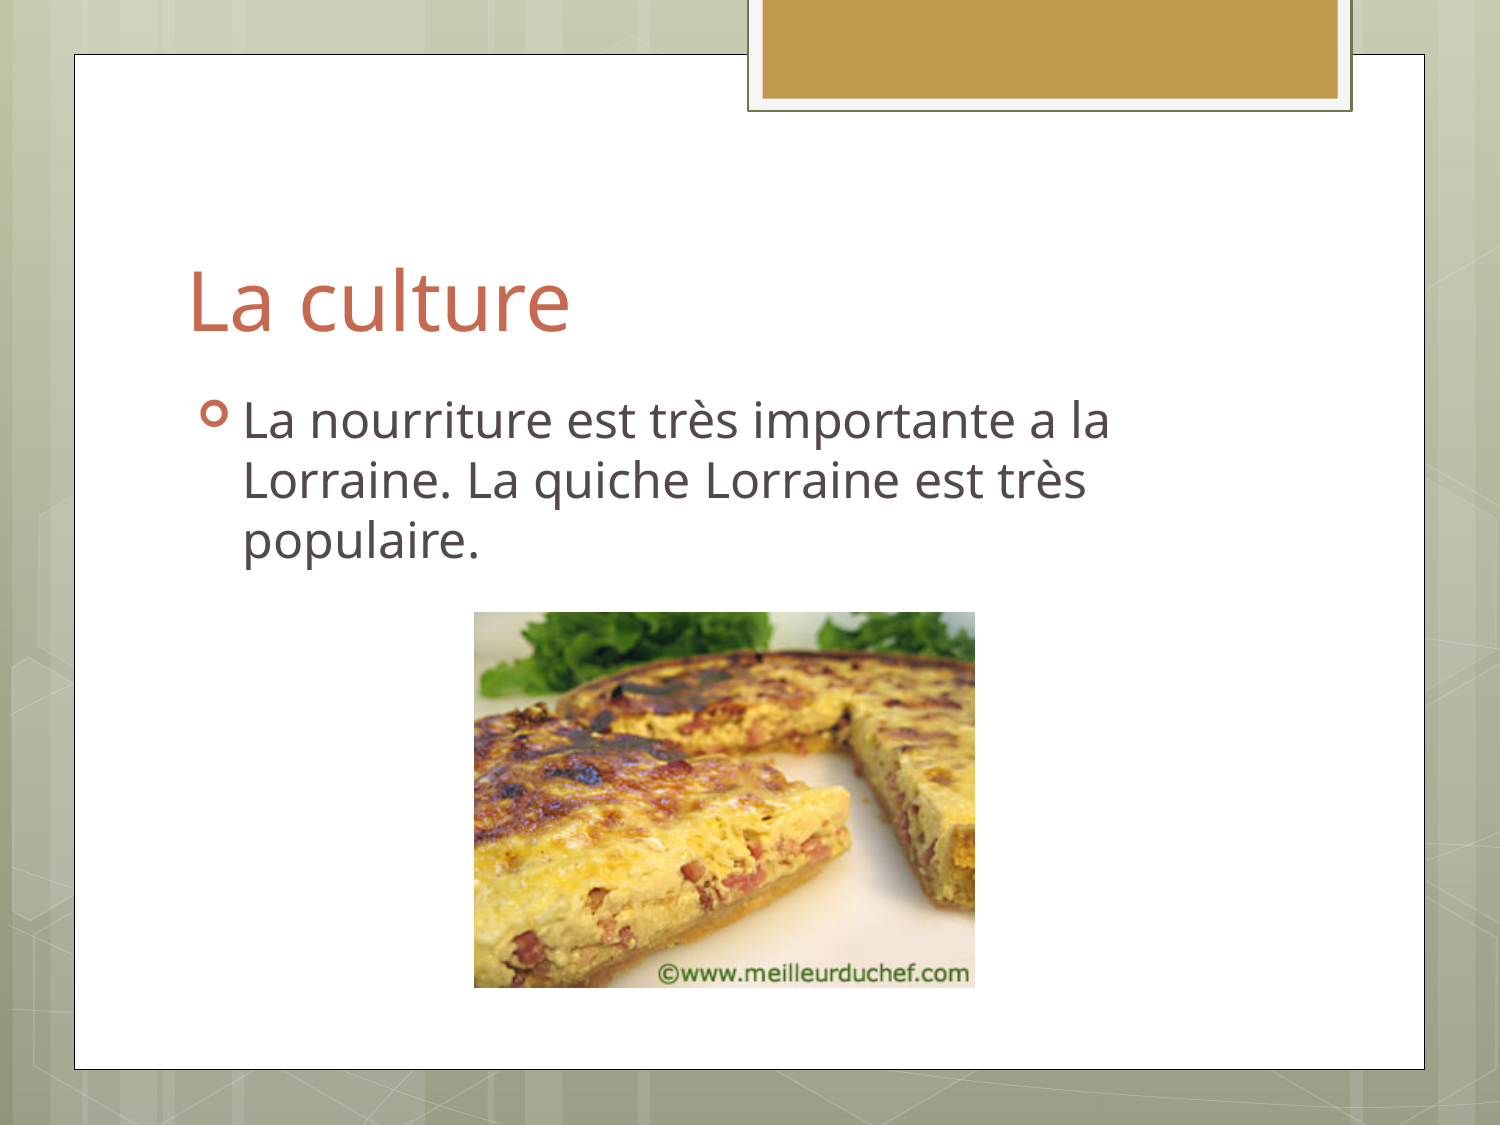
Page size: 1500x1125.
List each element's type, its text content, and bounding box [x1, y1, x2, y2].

list La nourriture est très importante a la Lorraine. La quiche Lorraine est très populaire. [171, 381, 1283, 957]
picture [474, 612, 976, 988]
title La culture [171, 168, 1324, 357]
